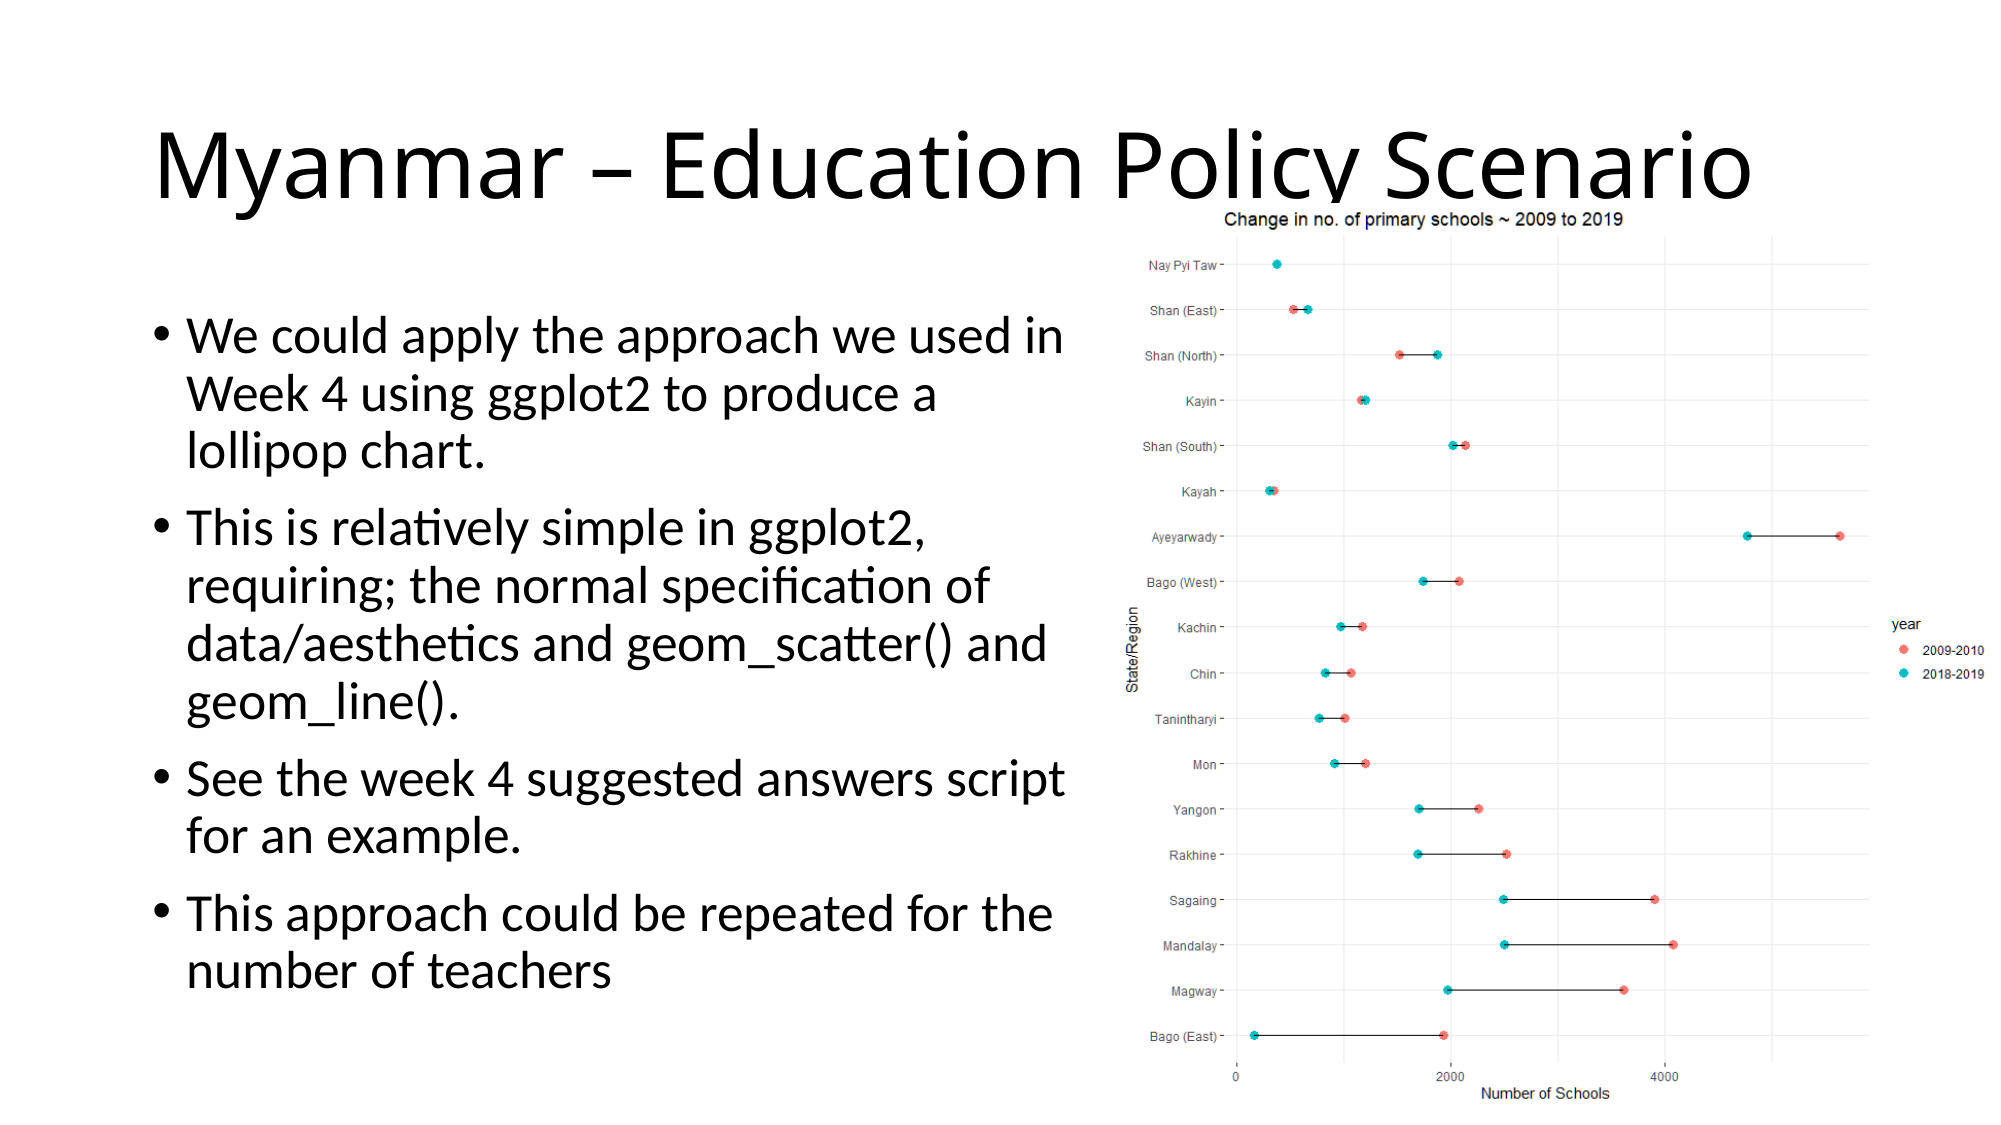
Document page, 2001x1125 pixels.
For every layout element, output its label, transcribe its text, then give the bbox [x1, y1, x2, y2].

picture [1117, 203, 2000, 1109]
title Myanmar – Education Policy Scenario [137, 59, 1863, 278]
list We could apply the approach we used in Week 4 using ggplot2 to produce a lollipop chart. This is relatively simple in ggplot2, requiring; the normal specification of data/aesthetics and geom_scatter() and geom_line(). See the week 4 suggested answers script for an example. This approach could be repeated for the number of teachers [137, 299, 1117, 1014]
